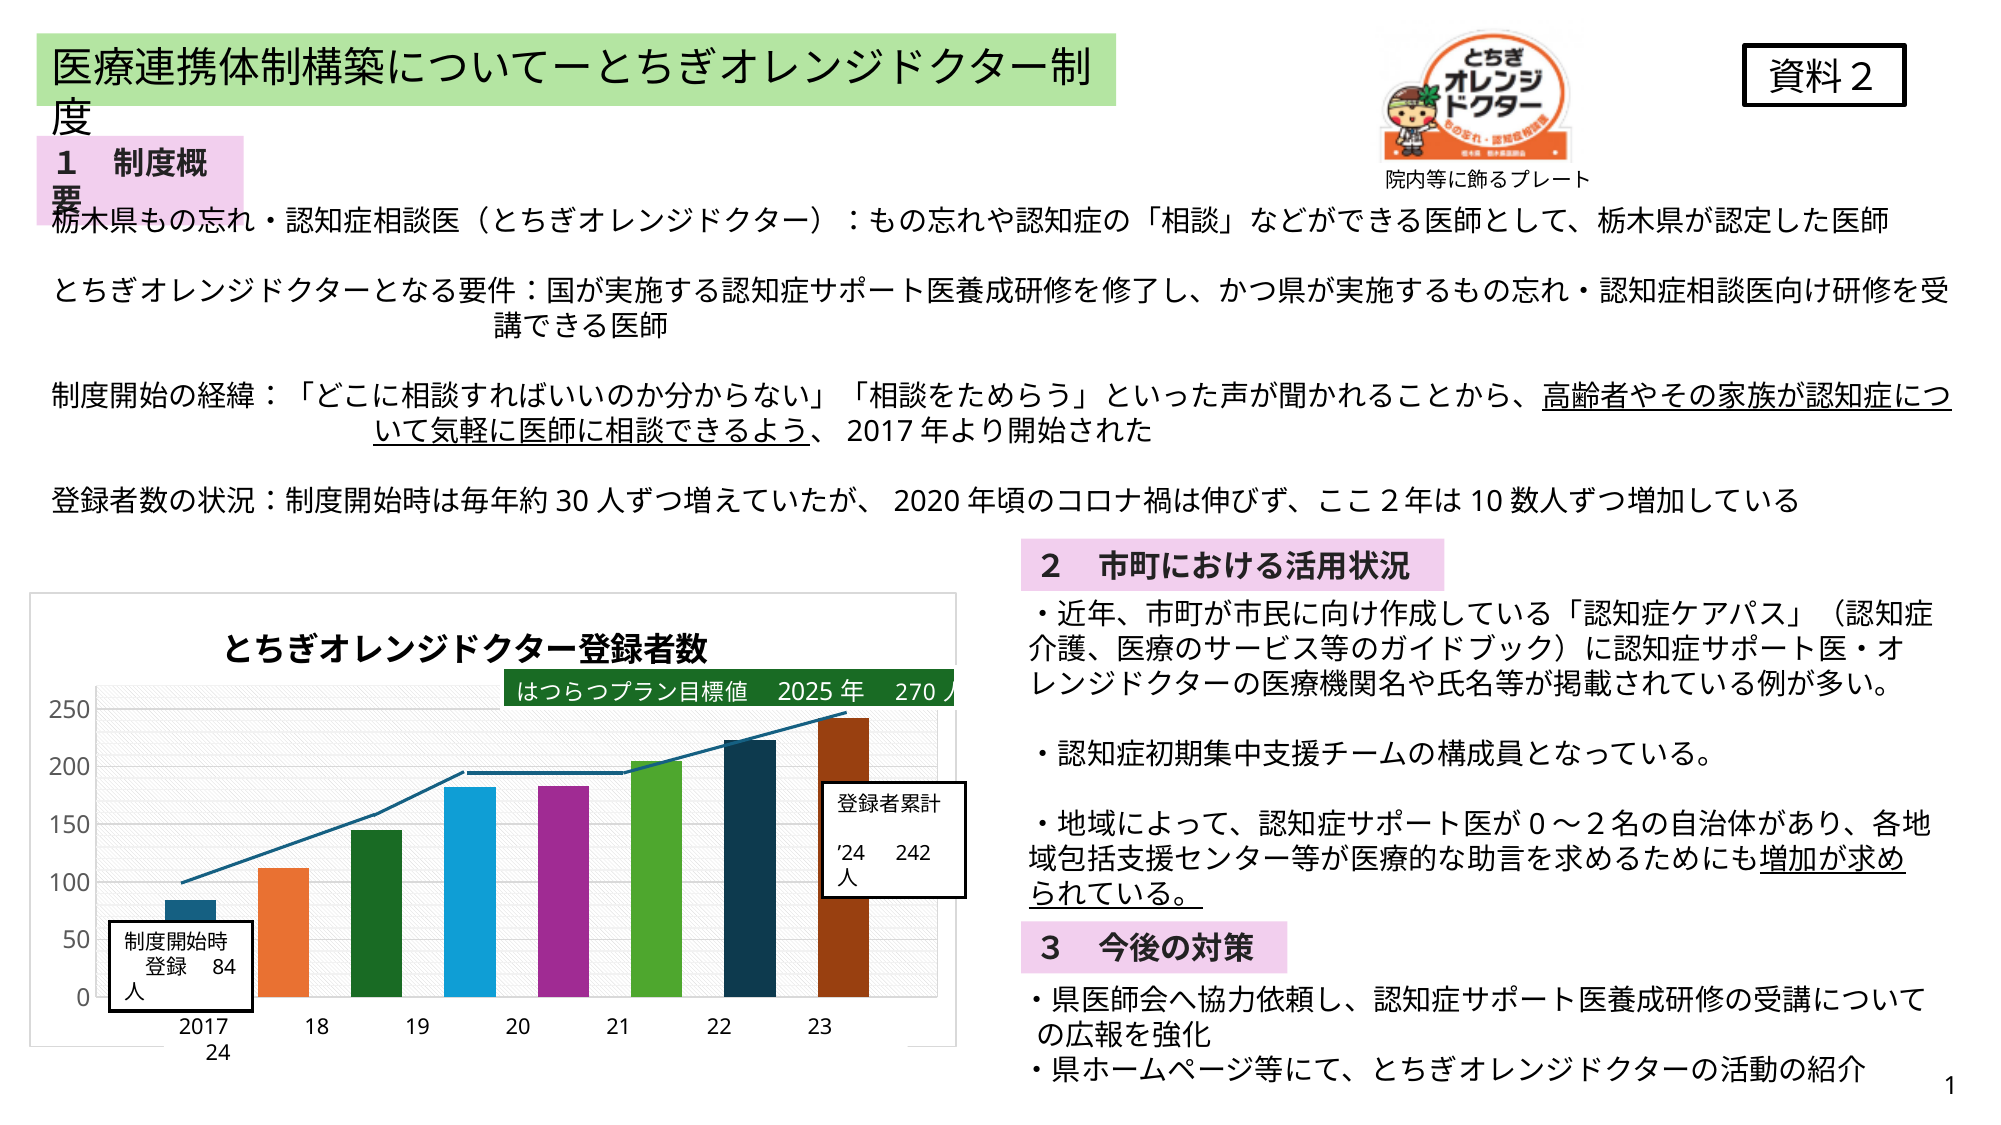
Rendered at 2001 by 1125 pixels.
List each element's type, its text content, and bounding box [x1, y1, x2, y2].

text_box ２ 市町における活用状況 [1021, 538, 1445, 588]
chart [28, 591, 966, 1048]
text_box 医療連携体制構築についてーとちぎオレンジドクター制度 [36, 33, 1117, 106]
text_box 栃木県もの忘れ・認知症相談医（とちぎオレンジドクター）：もの忘れや認知症の「相談」などができる医師として、栃木県が認定した医師 とちぎオレンジドクターとなる要件：国が実施する認知症サポート医養成研修を修了し、かつ県が実施するもの忘れ・認知症相談医向け研修を受講できる医師 制度開始の経緯：「どこに相談すればいいのか分からない」「相談をためらう」といった声が聞かれることから、高齢者やその家族が認知症につ いて気軽に医師に相談できるよう、2017年より開始された 登録者数の状況：制度開始時は毎年約30人ずつ増えていたが、2020年頃のコロナ禍は伸びず、ここ２年は10数人ずつ増加している [36, 195, 1973, 525]
slide_number 1 [1918, 1056, 1973, 1117]
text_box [180, 813, 376, 884]
text_box ・近年、市町が市民に向け作成している「認知症ケアパス」（認知症介護、医療のサービス等のガイドブック）に認知症サポート医・オレンジドクターの医療機関名や氏名等が掲載されている例が多い。 ・認知症初期集中支援チームの構成員となっている。 ・地域によって、認知症サポート医が0～２名の自治体があり、各地域包括支援センター等が医療的な助言を求めるためにも増加が求められている。 [1013, 588, 1950, 918]
text_box ３ 今後の対策 [1021, 921, 1288, 974]
text_box 資料２ [1744, 45, 1905, 105]
text_box ・県医師会へ協力依頼し、認知症サポート医養成研修の受講について の広報を強化 ・県ホームページ等にて、とちぎオレンジドクターの活動の紹介 [1007, 974, 1944, 1094]
picture [1334, 15, 1603, 163]
text_box 院内等に飾るプレート [1370, 159, 1674, 200]
text_box 2017 18 19 20 21 22 23 24 [163, 1048, 908, 1073]
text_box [622, 711, 848, 774]
text_box １ 制度概要 [36, 135, 244, 195]
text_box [372, 771, 465, 817]
